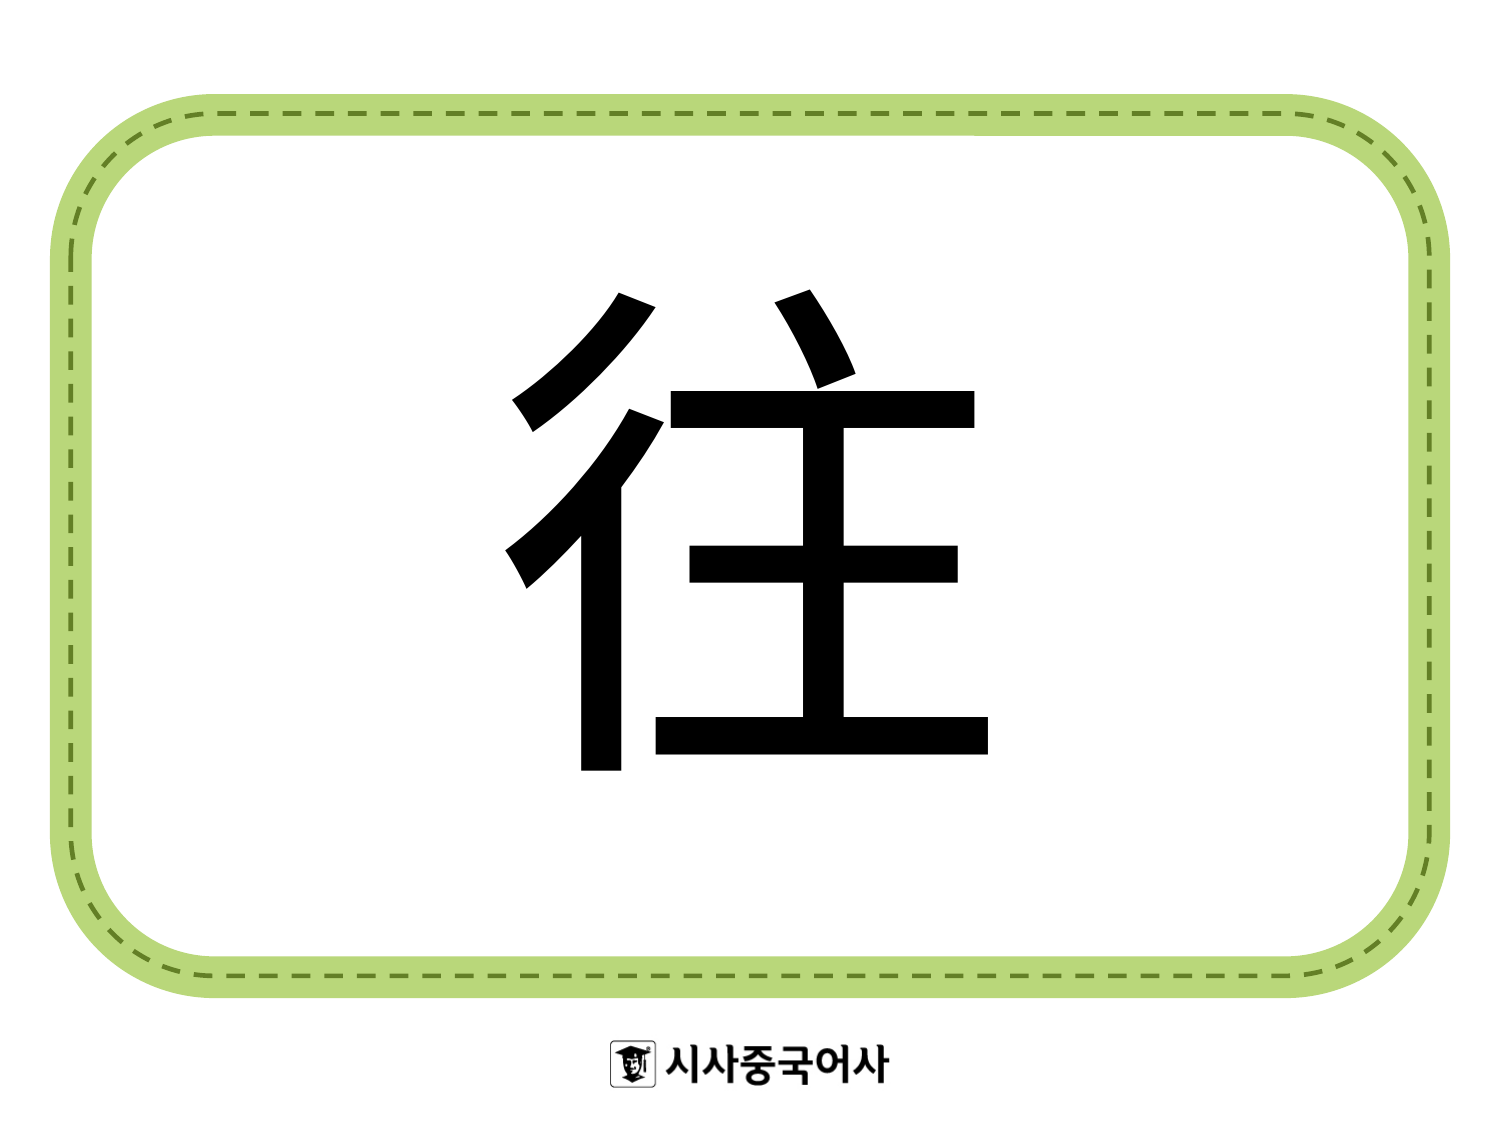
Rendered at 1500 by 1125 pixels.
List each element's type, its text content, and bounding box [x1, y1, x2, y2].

picture [602, 1034, 898, 1094]
text_box 往 [145, 189, 1354, 853]
